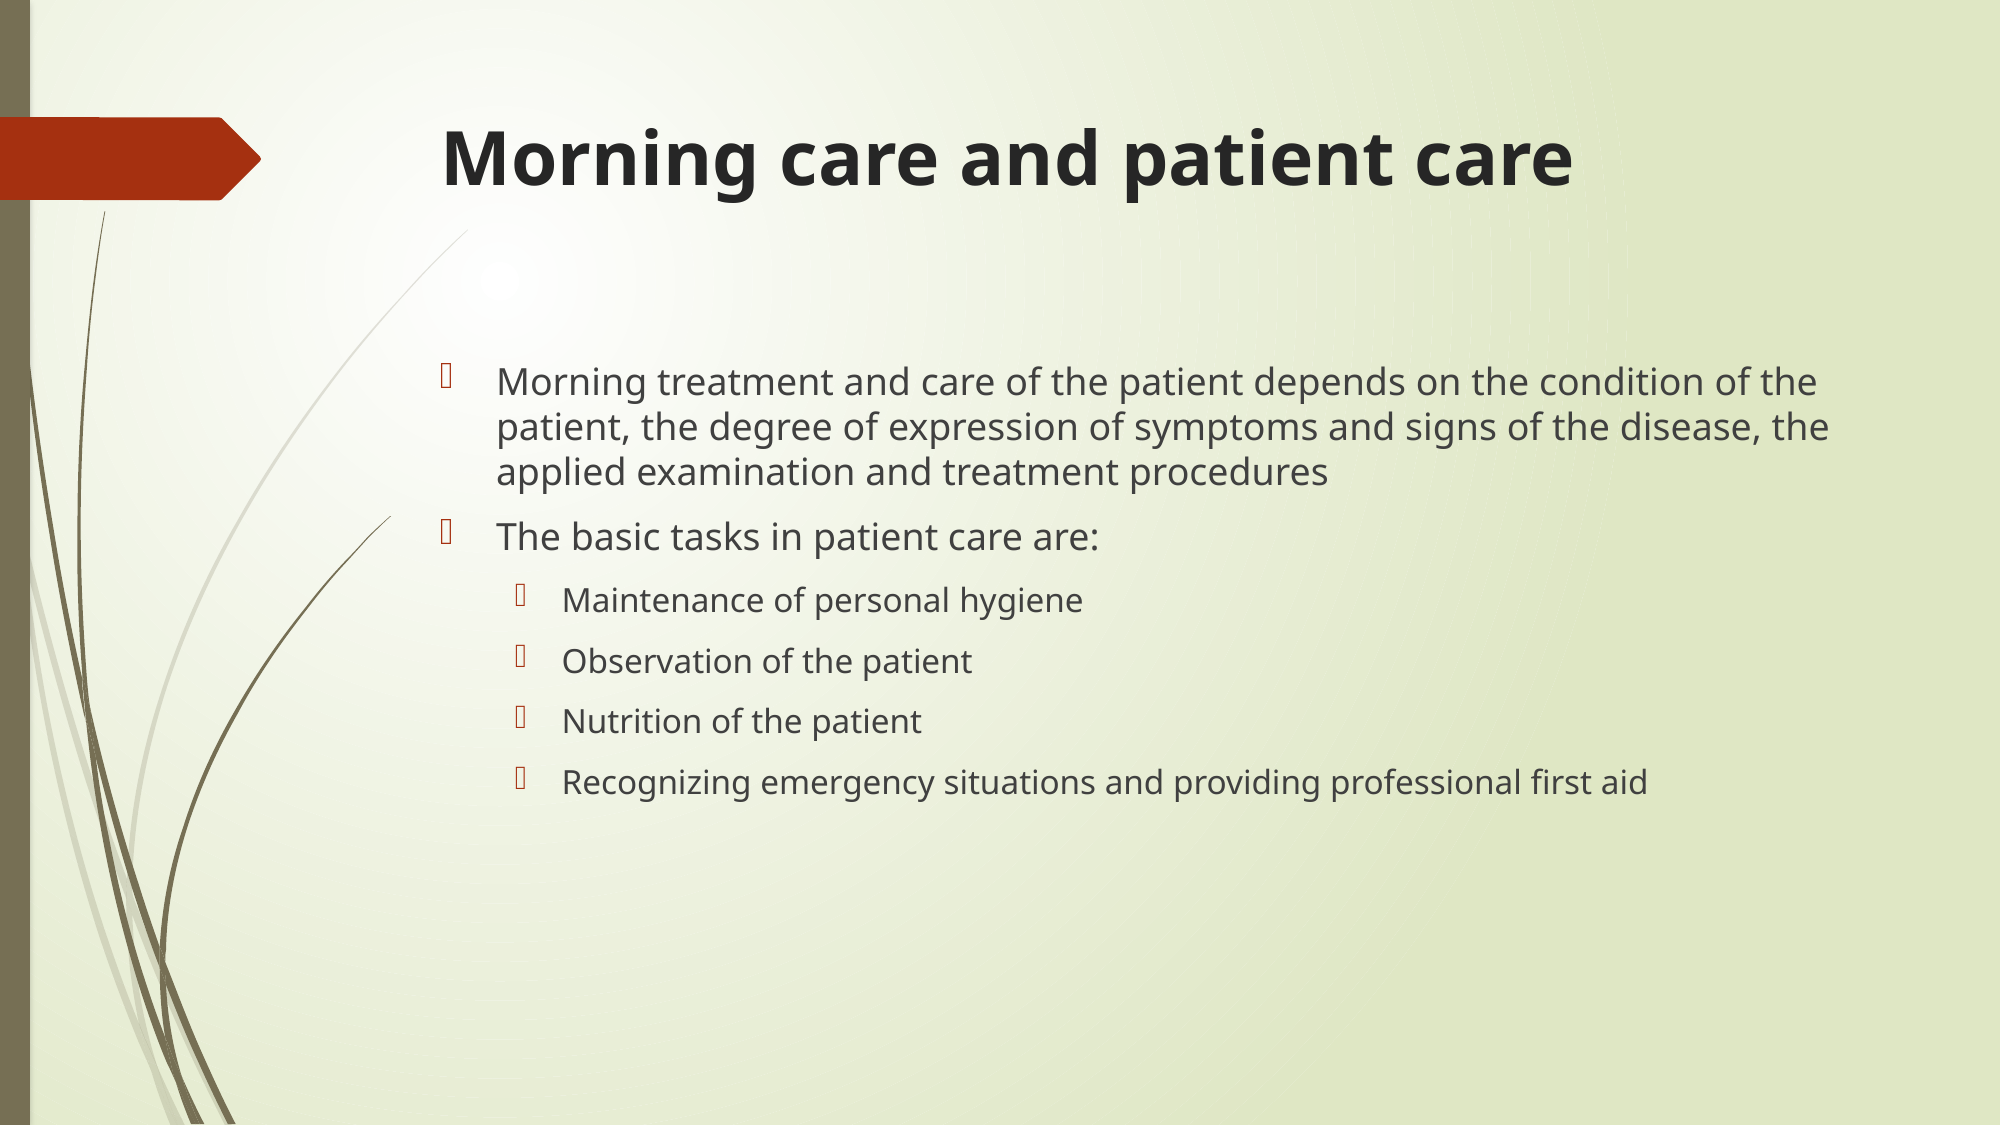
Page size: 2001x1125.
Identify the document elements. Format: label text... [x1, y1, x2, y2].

title Morning care and patient care [425, 102, 1888, 313]
list Morning treatment and care of the patient depends on the condition of the patient, the degree of expression of symptoms and signs of the disease, the applied examination and treatment procedures The basic tasks in patient care are: Maintenance of personal hygiene Observation of the patient Nutrition of the patient Recognizing emergency situations and providing professional first aid [424, 350, 1888, 970]
